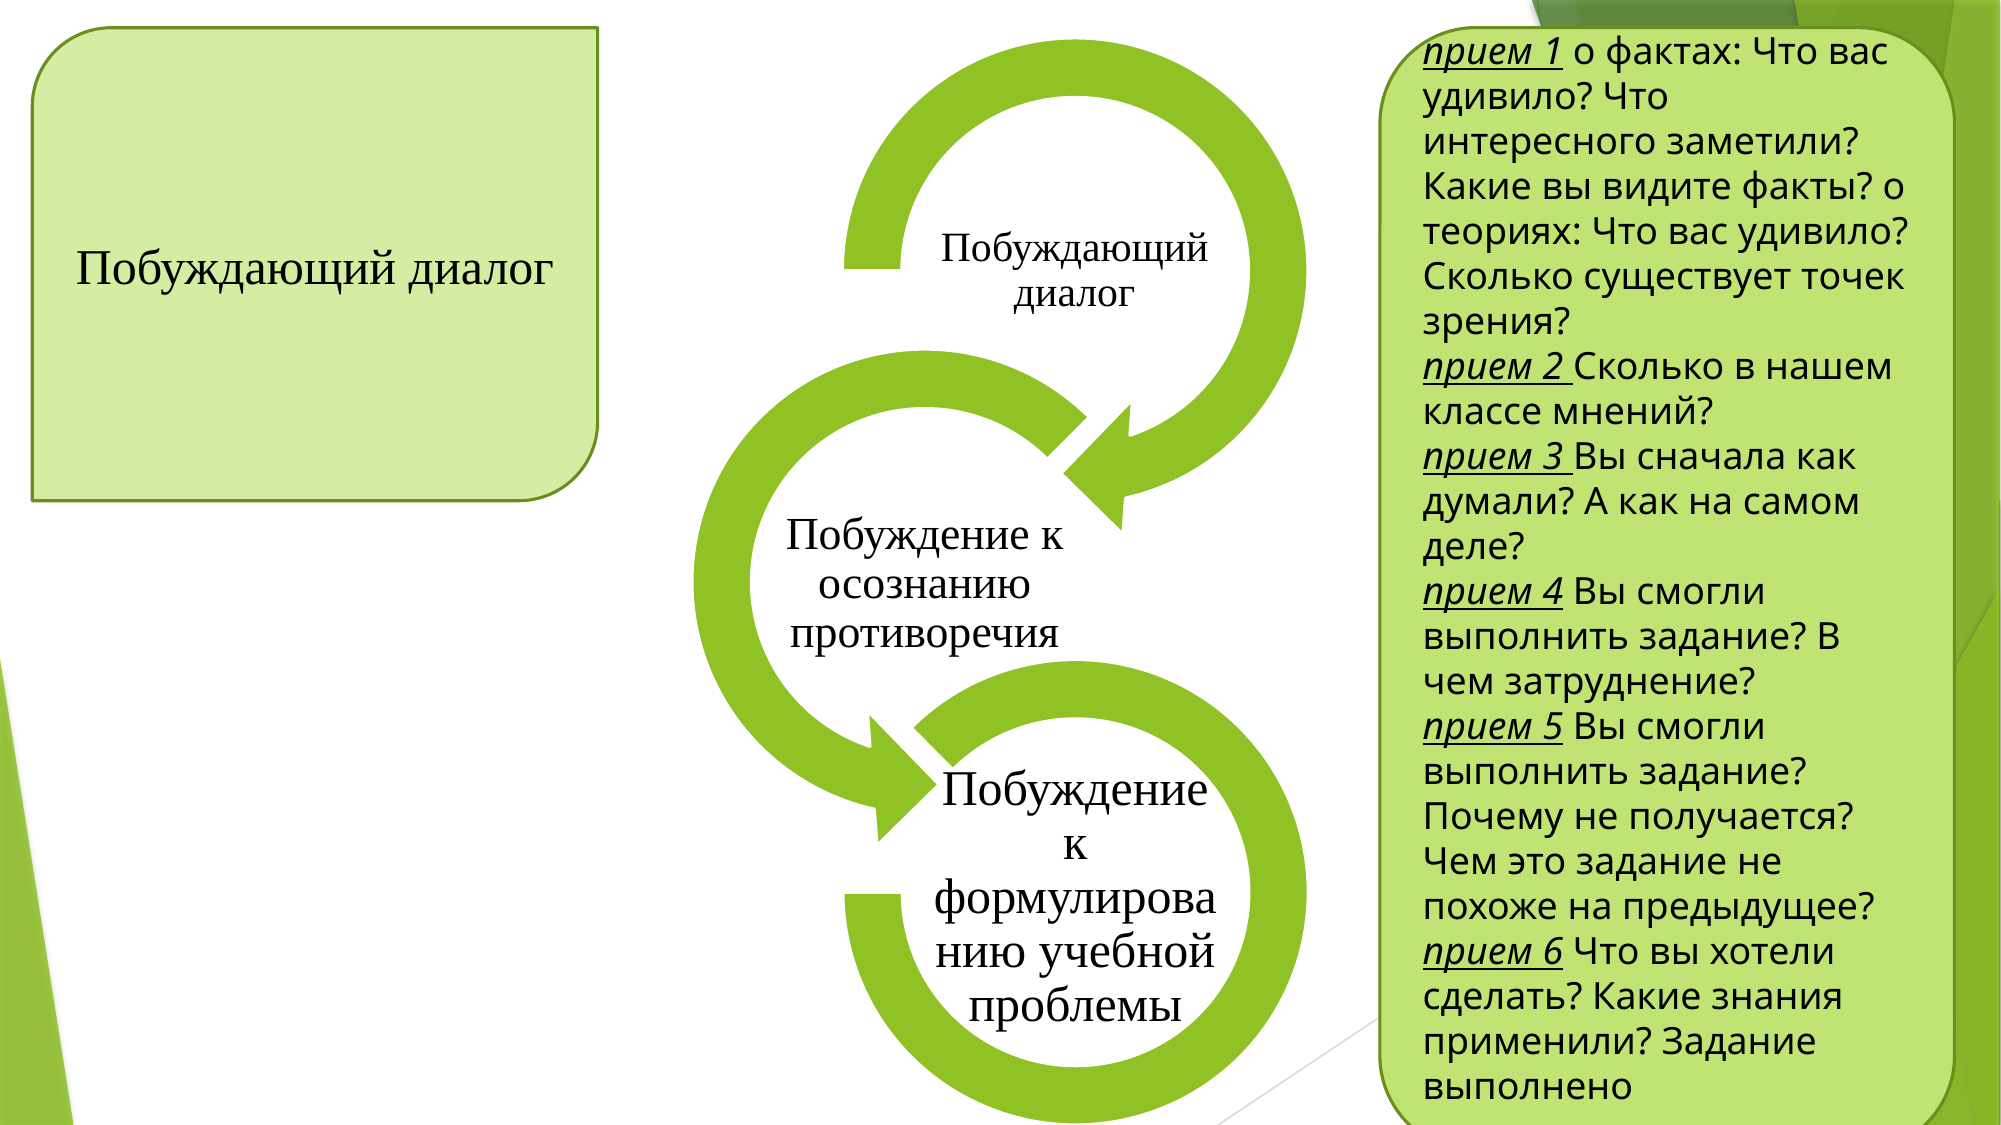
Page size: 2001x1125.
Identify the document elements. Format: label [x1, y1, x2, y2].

list [0, 0, 2000, 1125]
